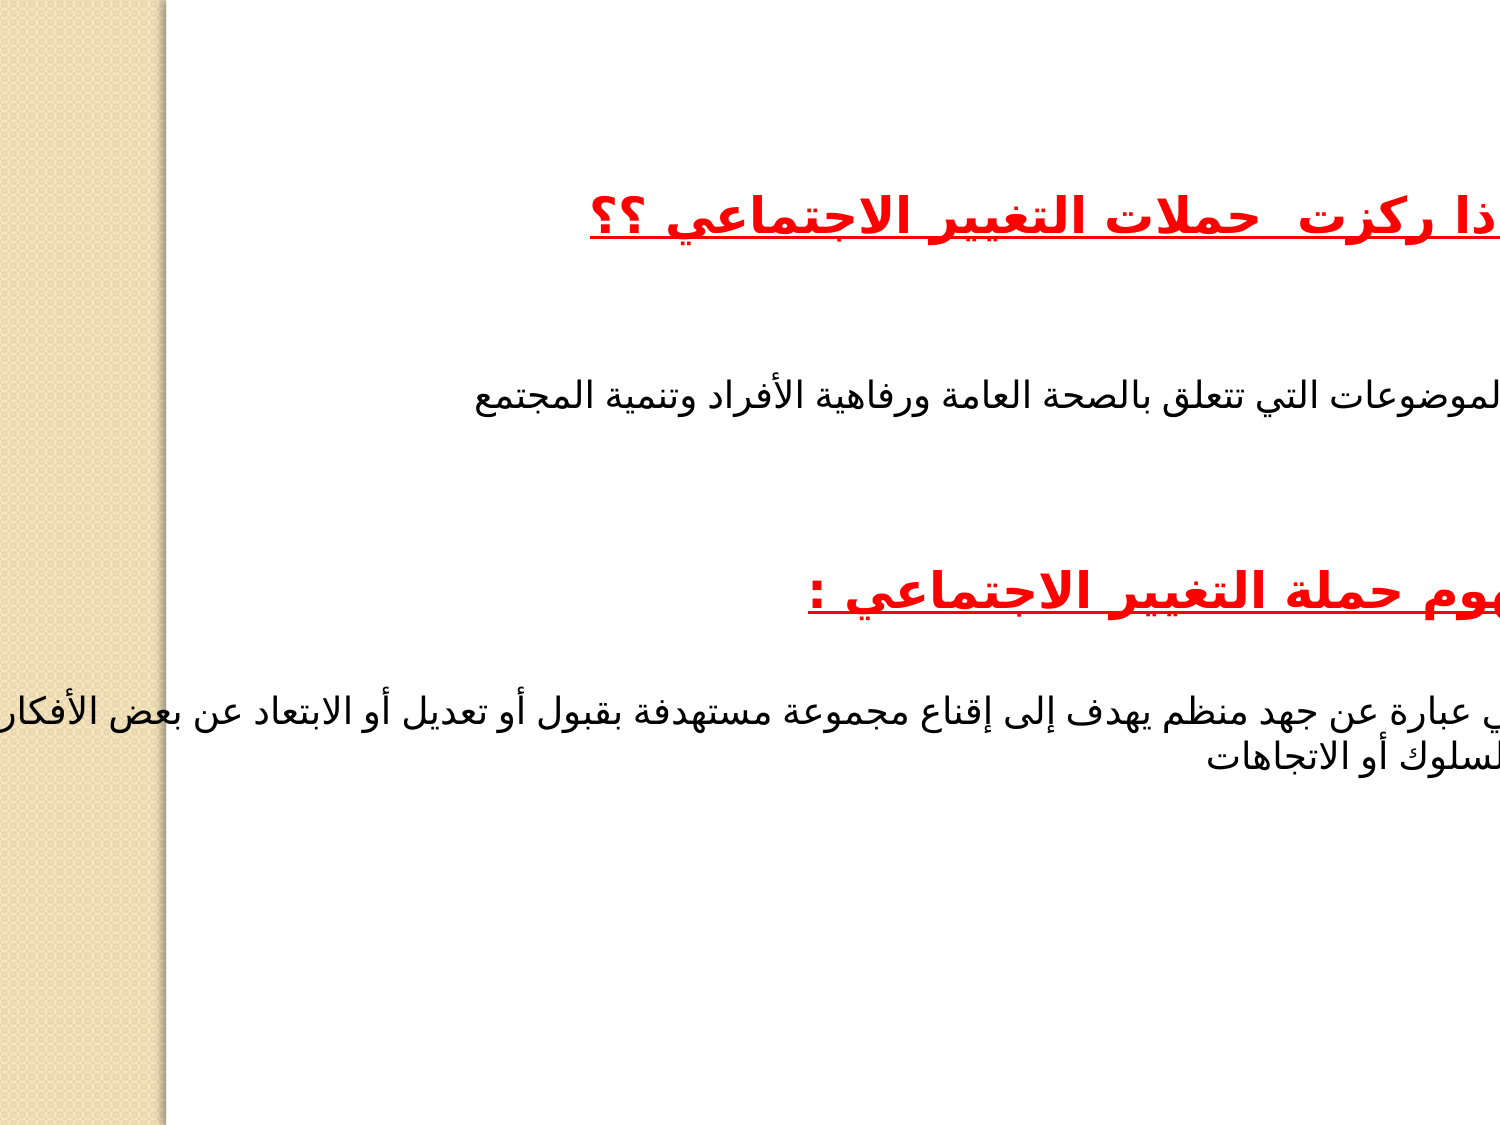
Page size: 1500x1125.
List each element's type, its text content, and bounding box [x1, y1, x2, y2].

text_box الموضوعات التي تتعلق بالصحة العامة ورفاهية الأفراد وتنمية المجتمع [449, 363, 1500, 423]
text_box هي عبارة عن جهد منظم يهدف إلى إقناع مجموعة مستهدفة بقبول أو تعديل أو الابتعاد عن بعض الأفكار والسلوك أو الاتجاهات [0, 679, 1500, 785]
text_box على ماذا ركزت حملات التغيير الاجتماعي ؟؟ [574, 175, 1500, 251]
text_box مفهوم حملة التغيير الاجتماعي : [792, 550, 1500, 626]
